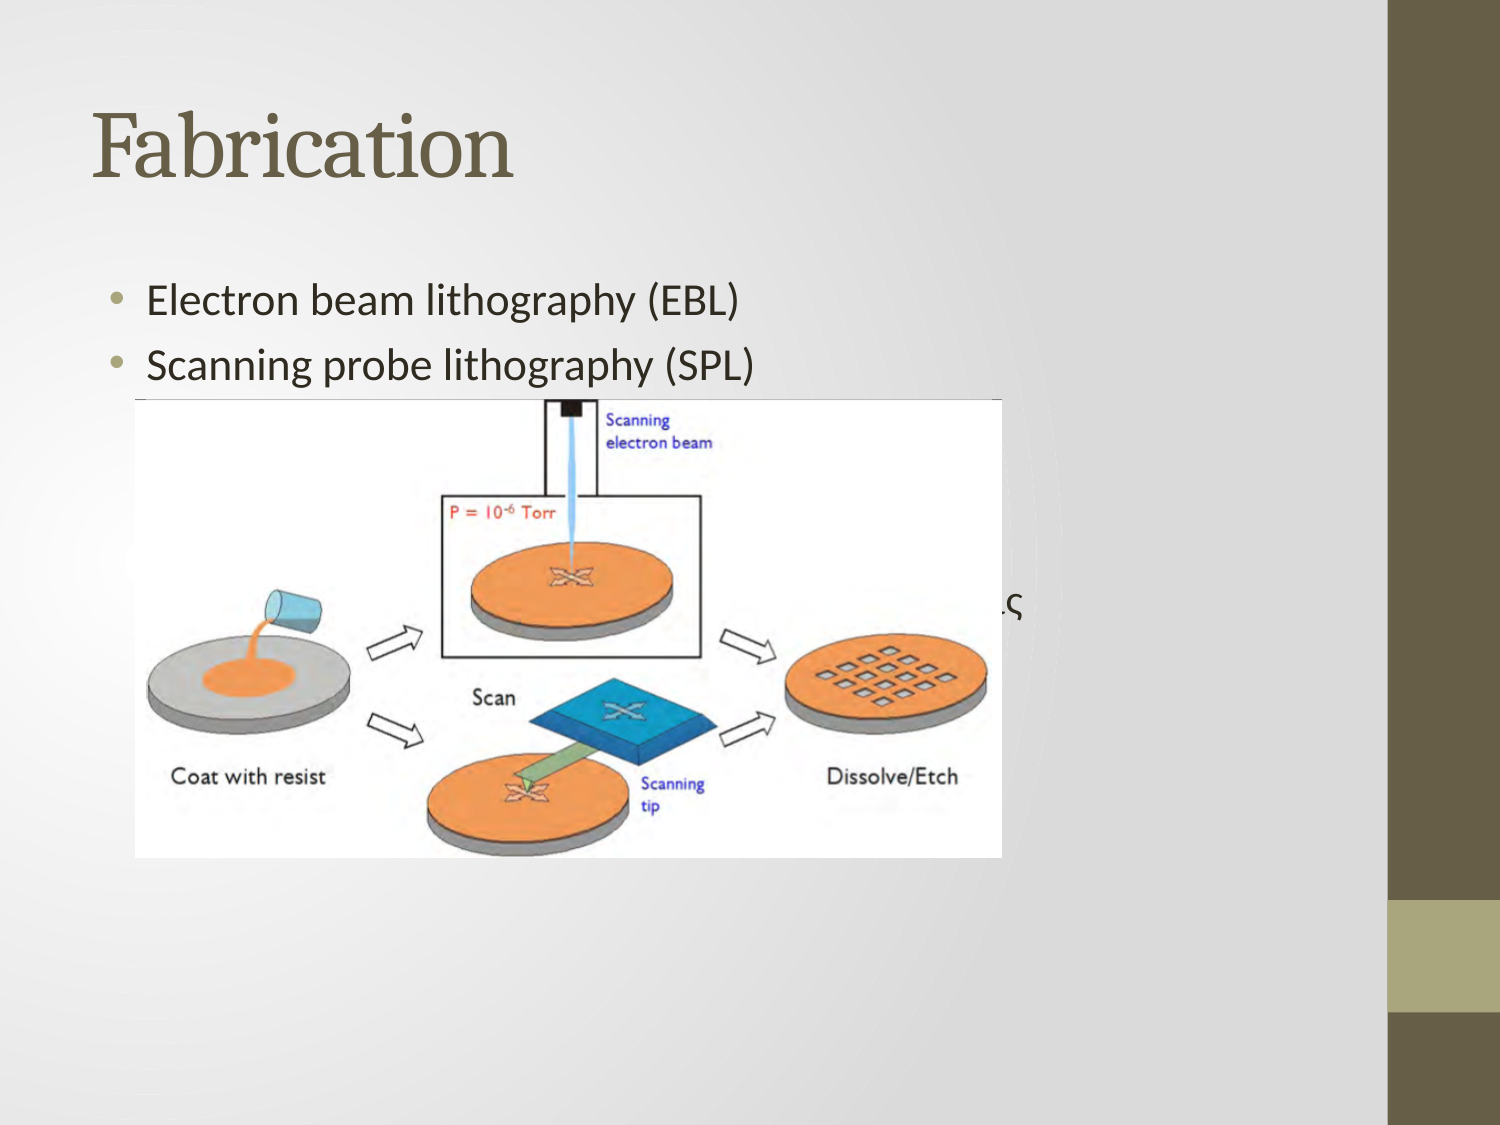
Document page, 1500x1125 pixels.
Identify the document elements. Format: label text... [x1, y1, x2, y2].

list Electron beam lithography (EBL) Scanning probe lithography (SPL) Ακρίβεια 10-100 nm Κατασκευή μασκών 2D Απαιτείται etching για βαθύτερες διαμορφώσεις [75, 262, 1325, 1050]
picture [135, 398, 1003, 859]
title Fabrication [75, 45, 1325, 233]
